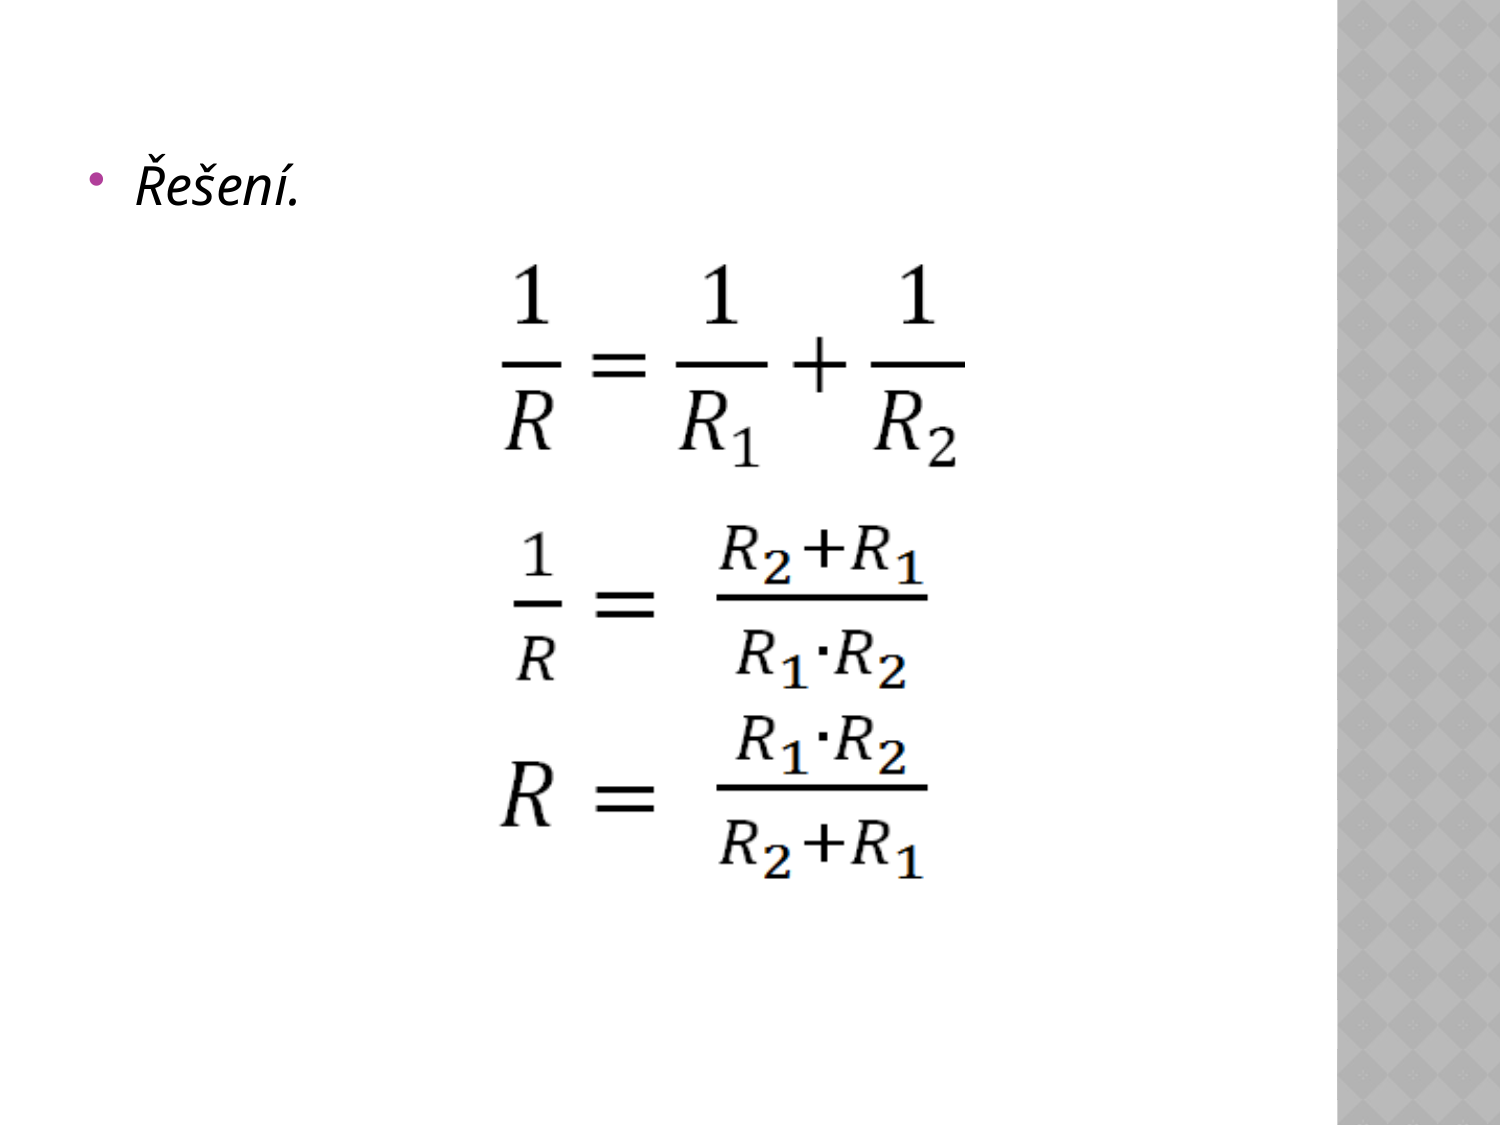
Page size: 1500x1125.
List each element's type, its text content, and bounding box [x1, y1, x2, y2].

picture [491, 241, 965, 492]
list Řešení. [75, 66, 1365, 1059]
picture [460, 503, 947, 902]
